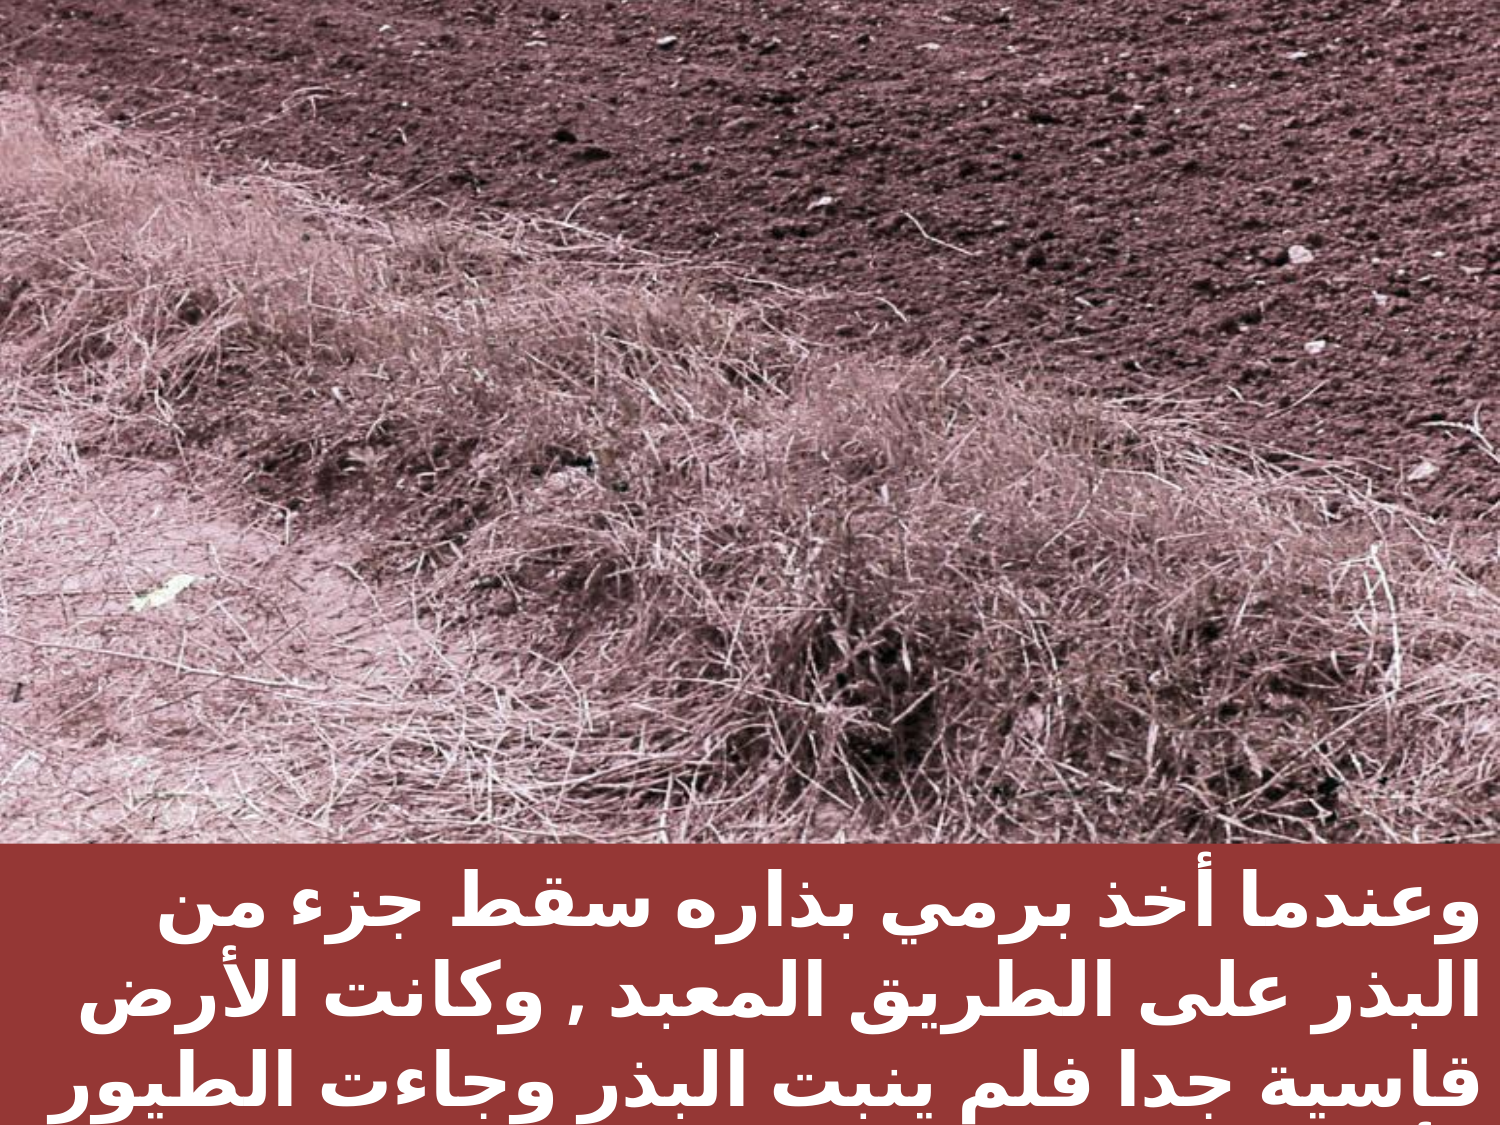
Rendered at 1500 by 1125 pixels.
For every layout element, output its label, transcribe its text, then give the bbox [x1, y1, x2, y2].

text_box وعندما أخذ برمي بذاره سقط جزء من البذر على الطريق المعبد , وكانت الأرض قاسية جدا فلم ينبت البذر وجاءت الطيور وأكلت البذر [0, 851, 1500, 1125]
picture [0, 0, 1500, 844]
